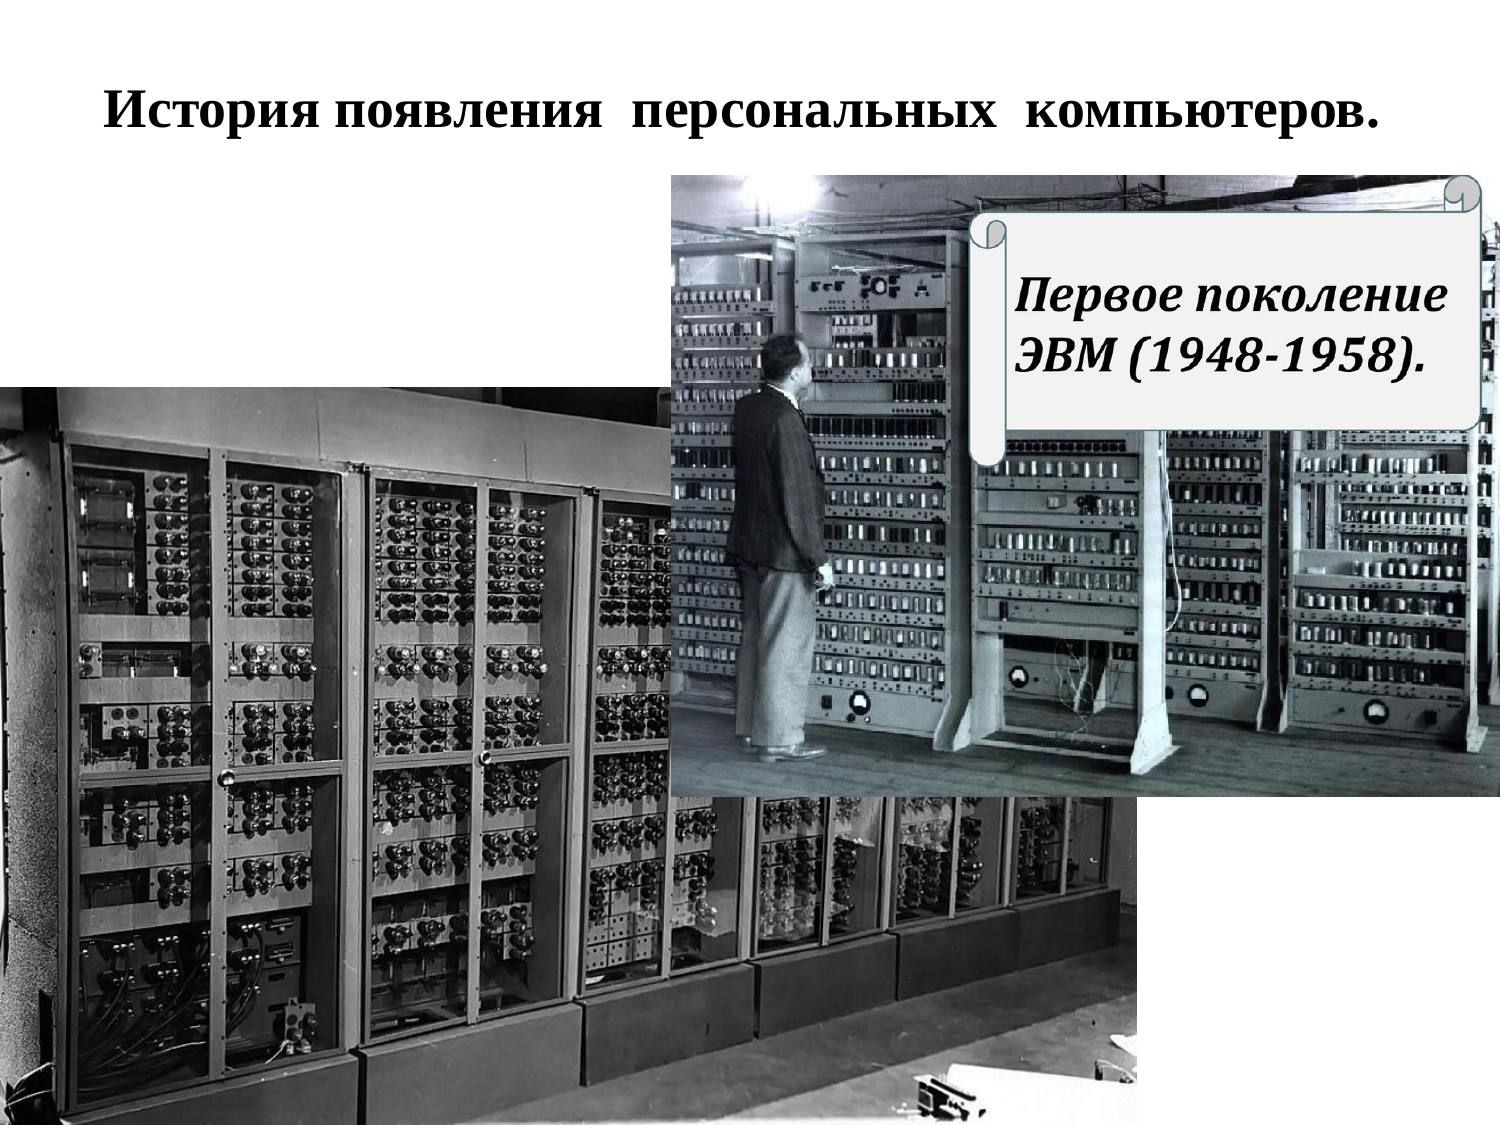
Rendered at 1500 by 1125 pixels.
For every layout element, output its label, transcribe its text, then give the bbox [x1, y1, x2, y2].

title История появления персональных компьютеров. [75, 45, 1425, 233]
picture [0, 175, 1500, 1125]
